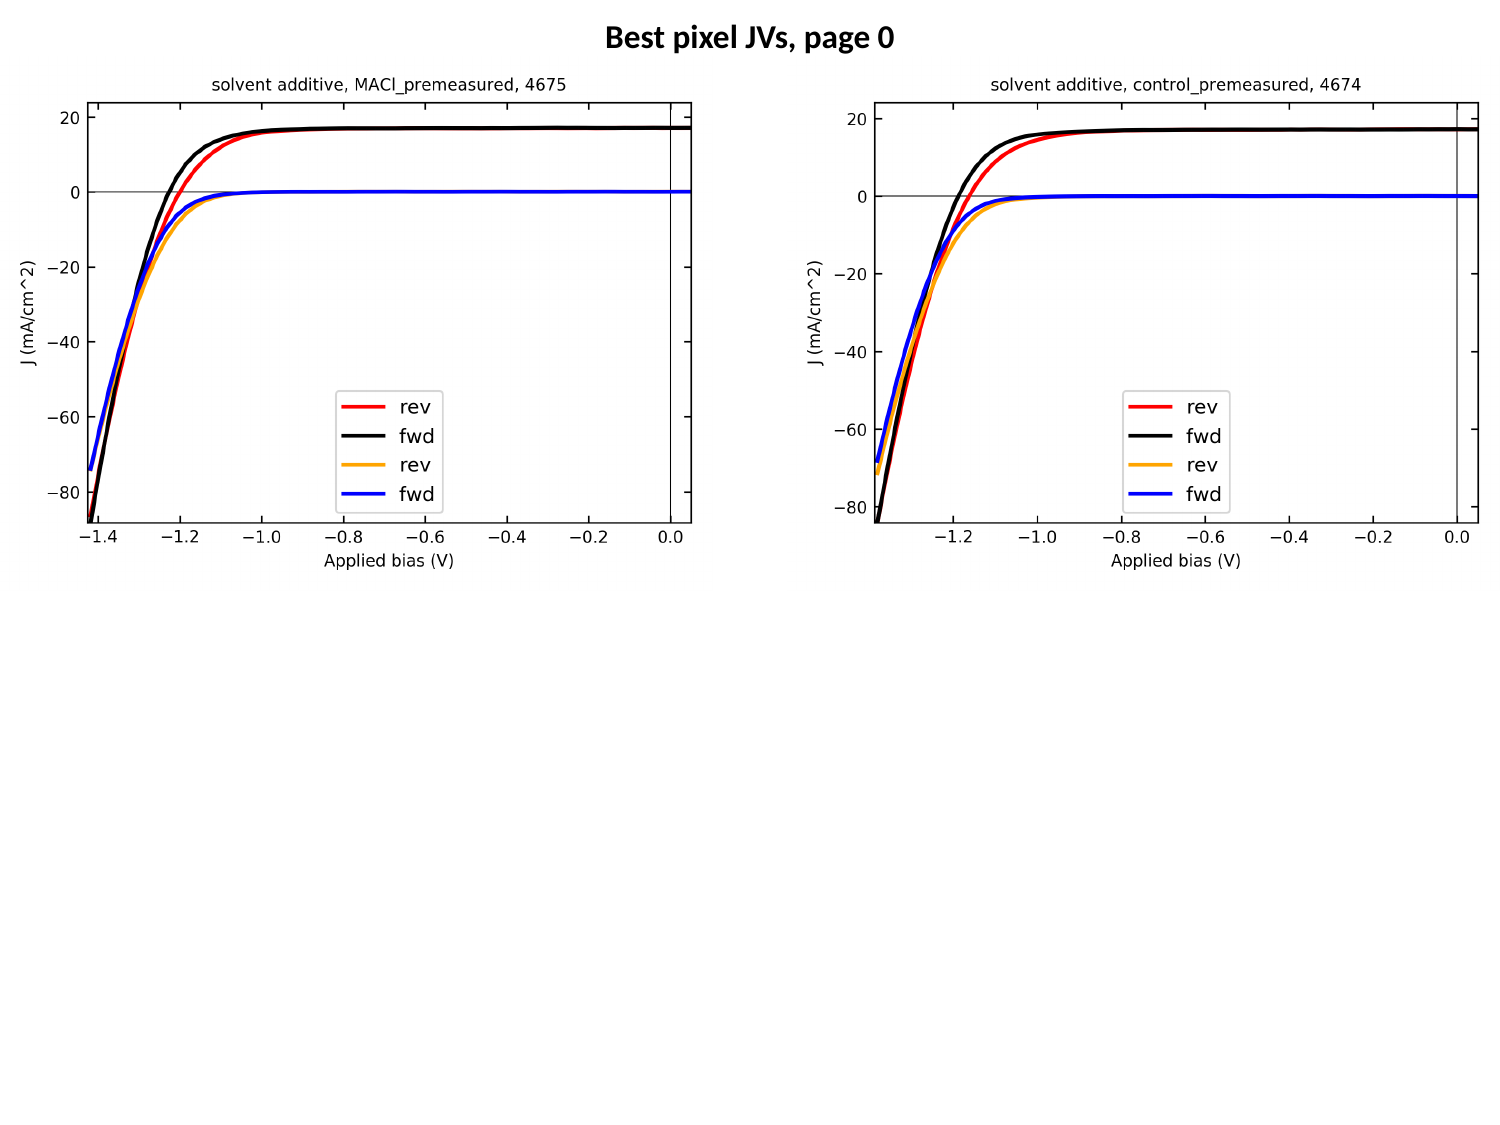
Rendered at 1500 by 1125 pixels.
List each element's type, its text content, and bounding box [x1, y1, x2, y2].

picture [0, 56, 713, 591]
picture [787, 56, 1500, 591]
title Best pixel JVs, page 0 [0, 0, 1500, 75]
